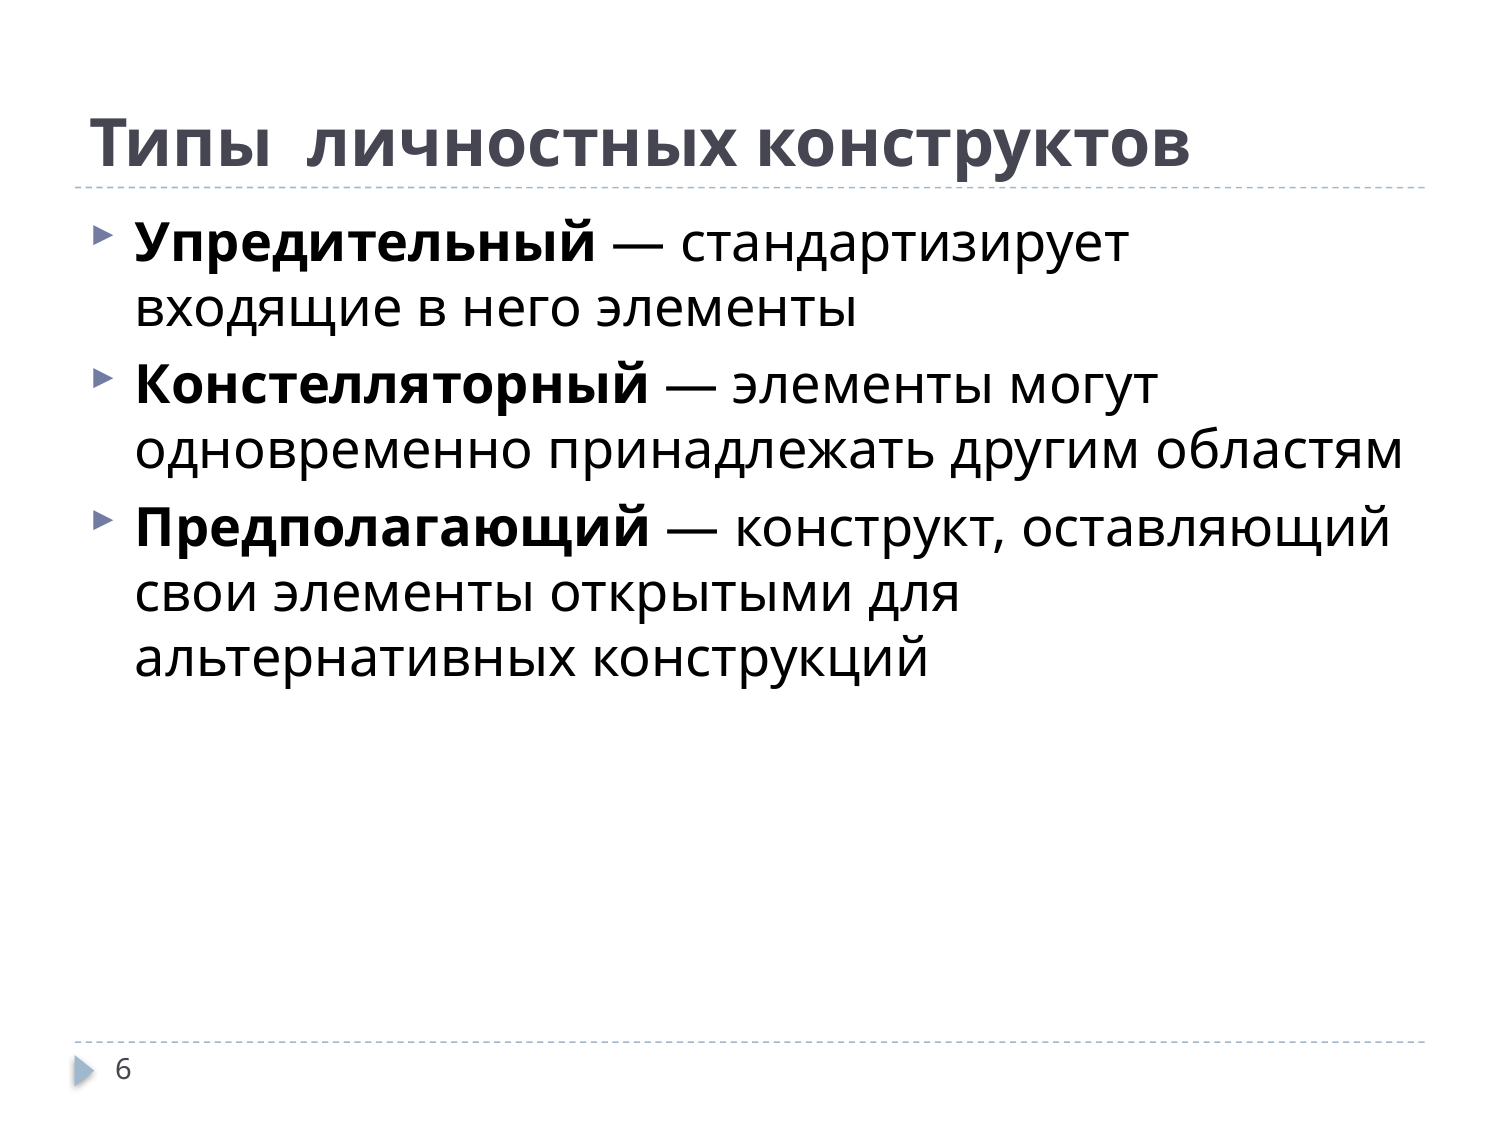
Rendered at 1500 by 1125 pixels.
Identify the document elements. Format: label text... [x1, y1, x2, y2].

title Типы личностных конструктов [75, 24, 1425, 188]
list Упредительный — стандартизирует входящие в него элементы Констелляторный — элементы могут одновременно принадлежать другим областям Предполагающий — конструкт, оставляющий свои элементы открытыми для альтернативных конструкций [75, 200, 1425, 1010]
slide_number 6 [100, 1042, 426, 1103]
